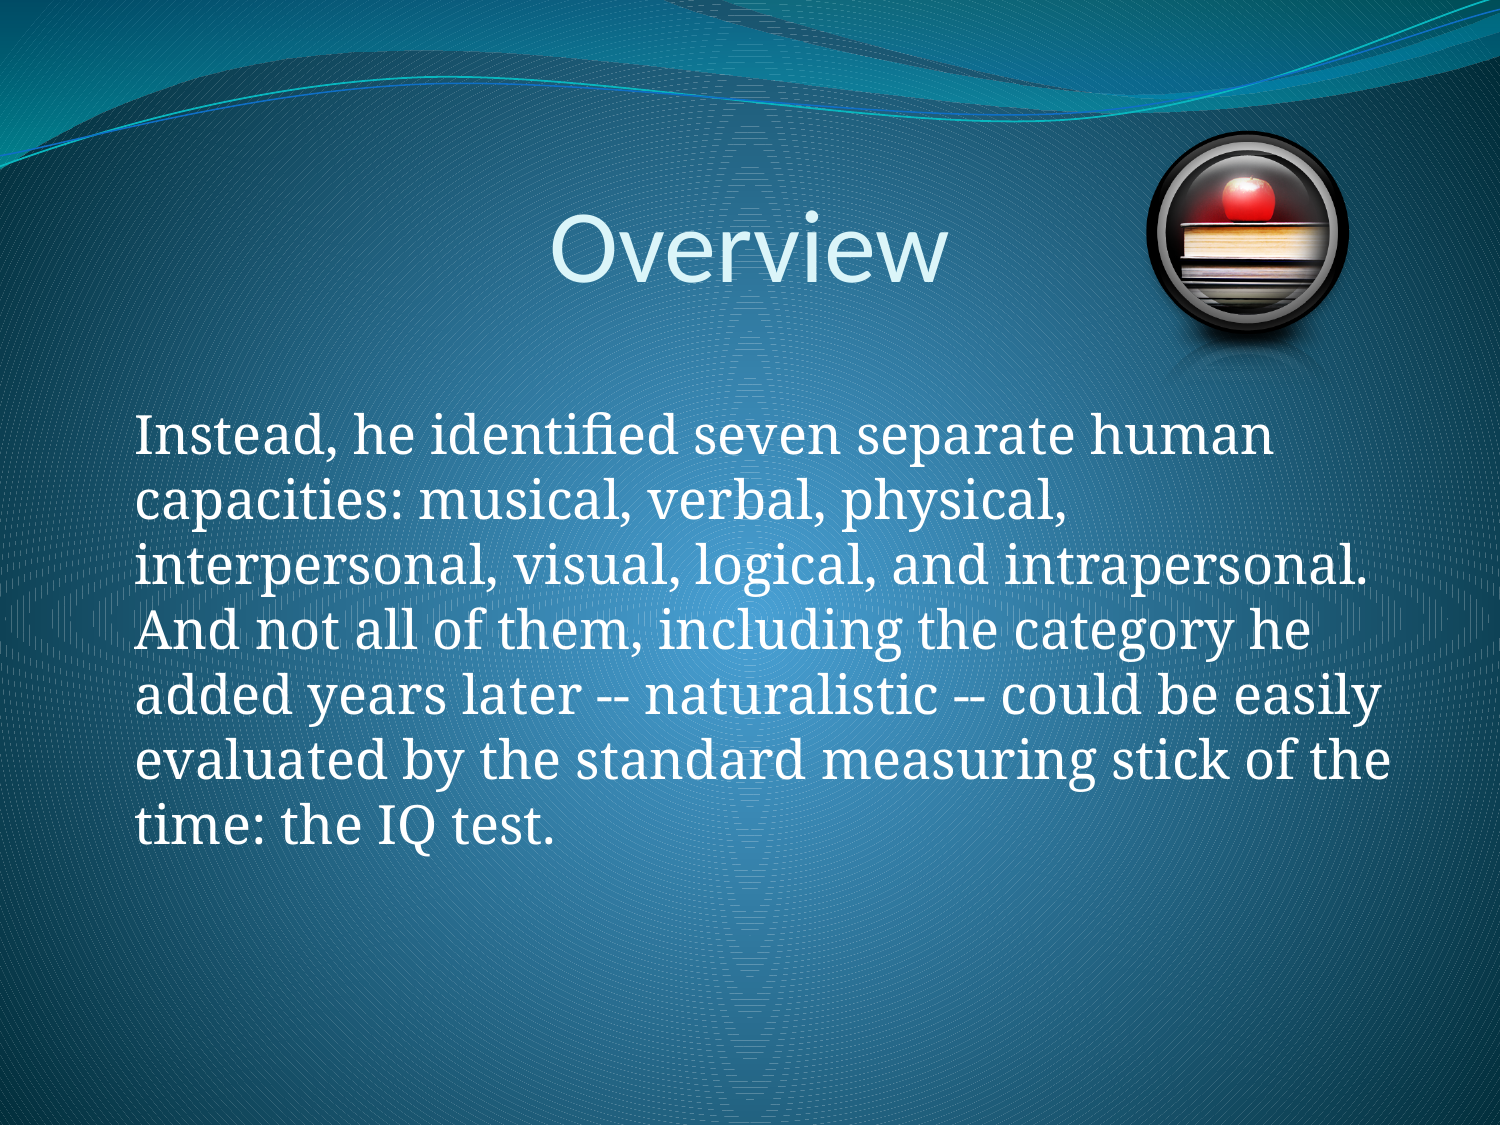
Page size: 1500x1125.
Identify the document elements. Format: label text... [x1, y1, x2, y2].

text_box Any questions? [1092, 126, 1099, 303]
list Instead, he identified seven separate human capacities: musical, verbal, physical, interpersonal, visual, logical, and intrapersonal. And not all of them, including the category he added years later -- naturalistic -- could be easily evaluated by the standard measuring stick of the time: the IQ test. [75, 317, 1425, 1038]
title Overview [75, 115, 1425, 303]
text_box Any questions? [1394, 127, 1400, 303]
picture [1099, 124, 1394, 419]
